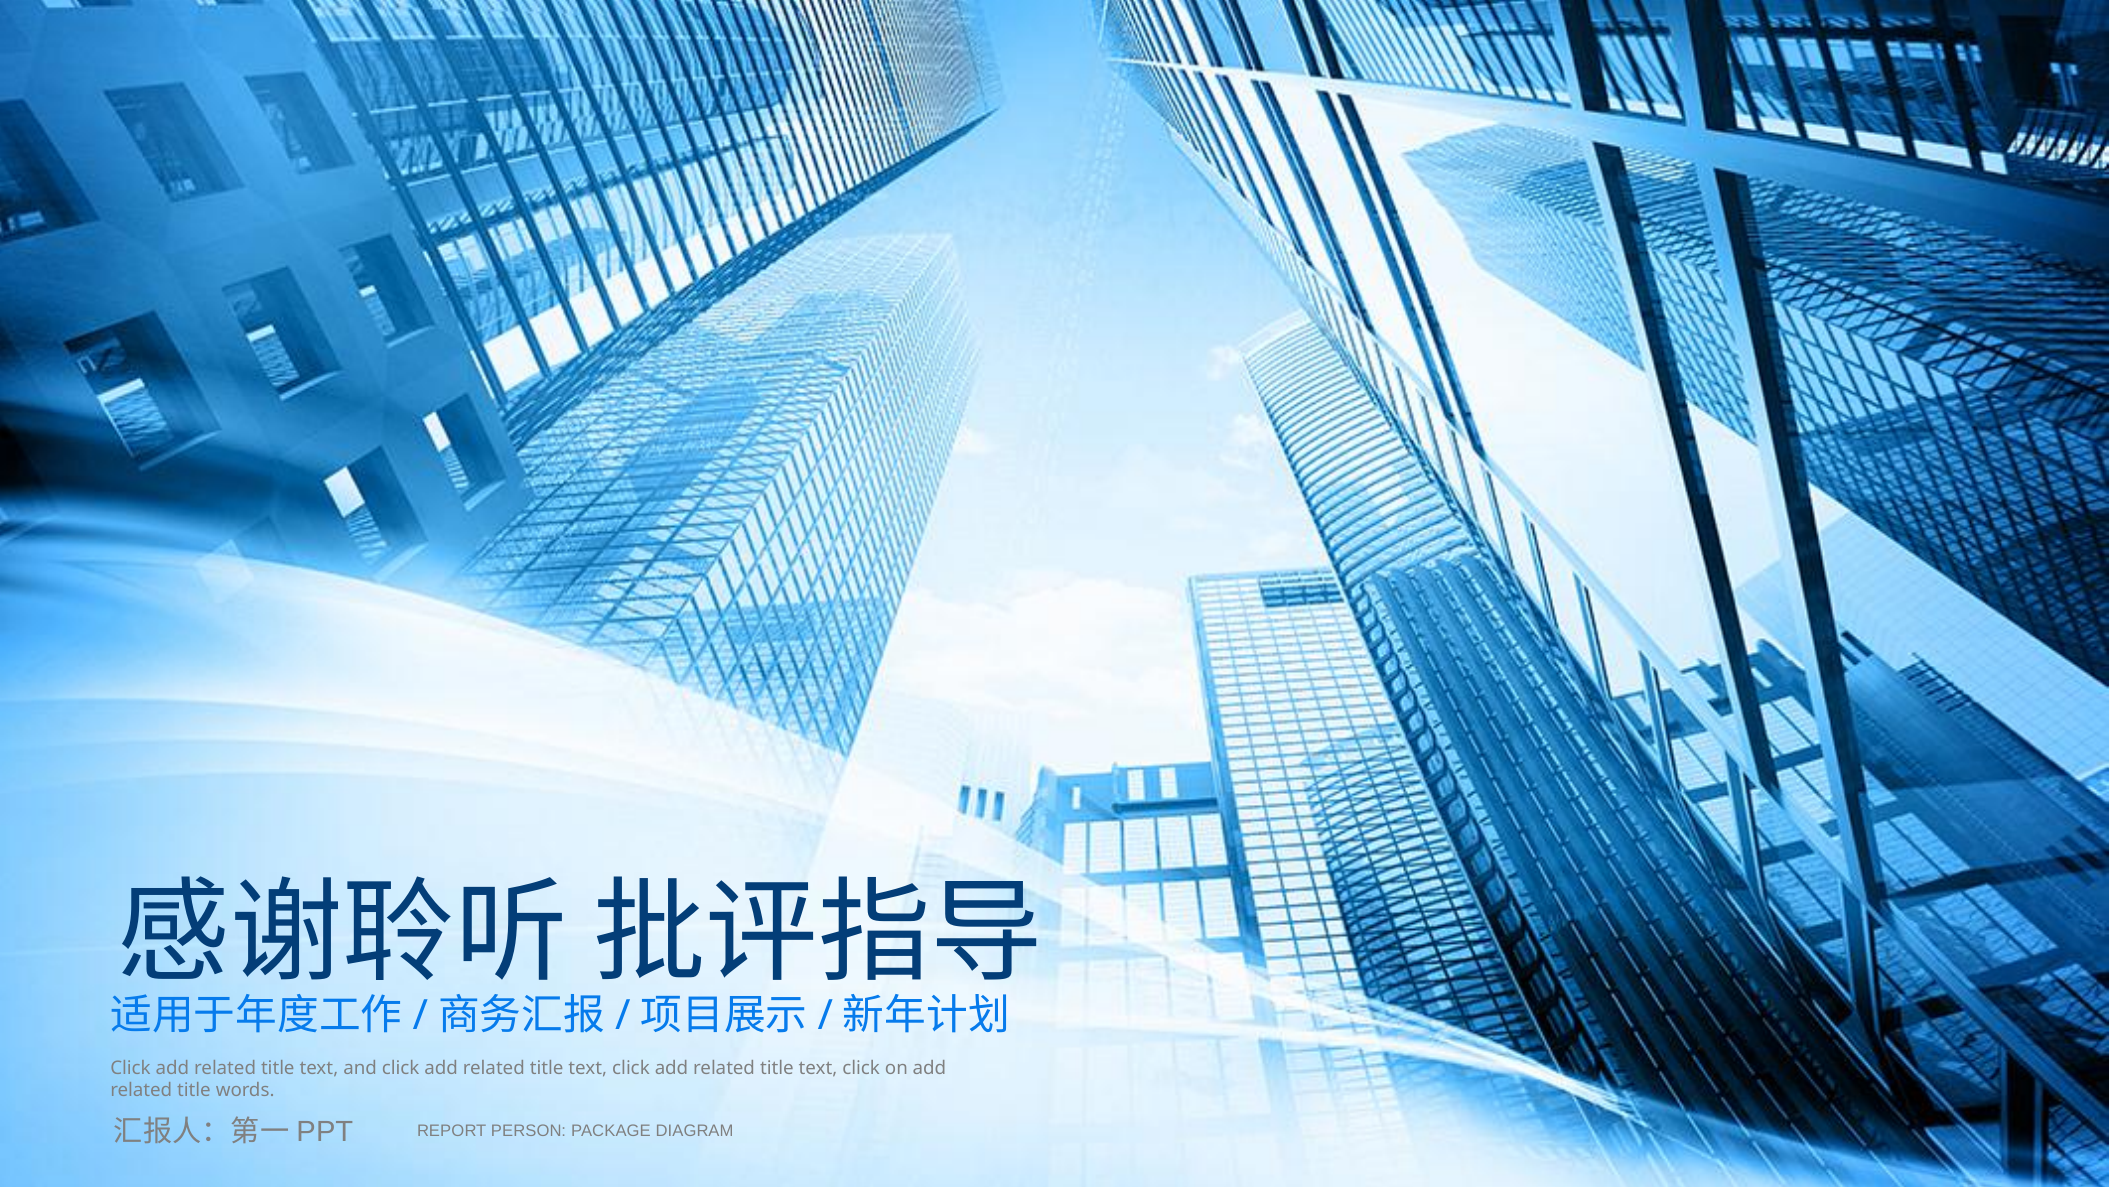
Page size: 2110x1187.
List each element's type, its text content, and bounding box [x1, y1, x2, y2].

text_box Click add related title text, and click add related title text, click add related title text, click on add related title words. [99, 1049, 1008, 1107]
text_box 感谢聆听 批评指导 [106, 853, 1055, 1000]
text_box 适用于年度工作/商务汇报/项目展示/新年计划 [99, 981, 1038, 1044]
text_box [99, 1104, 774, 1156]
text_box [0, 0, 2110, 1187]
